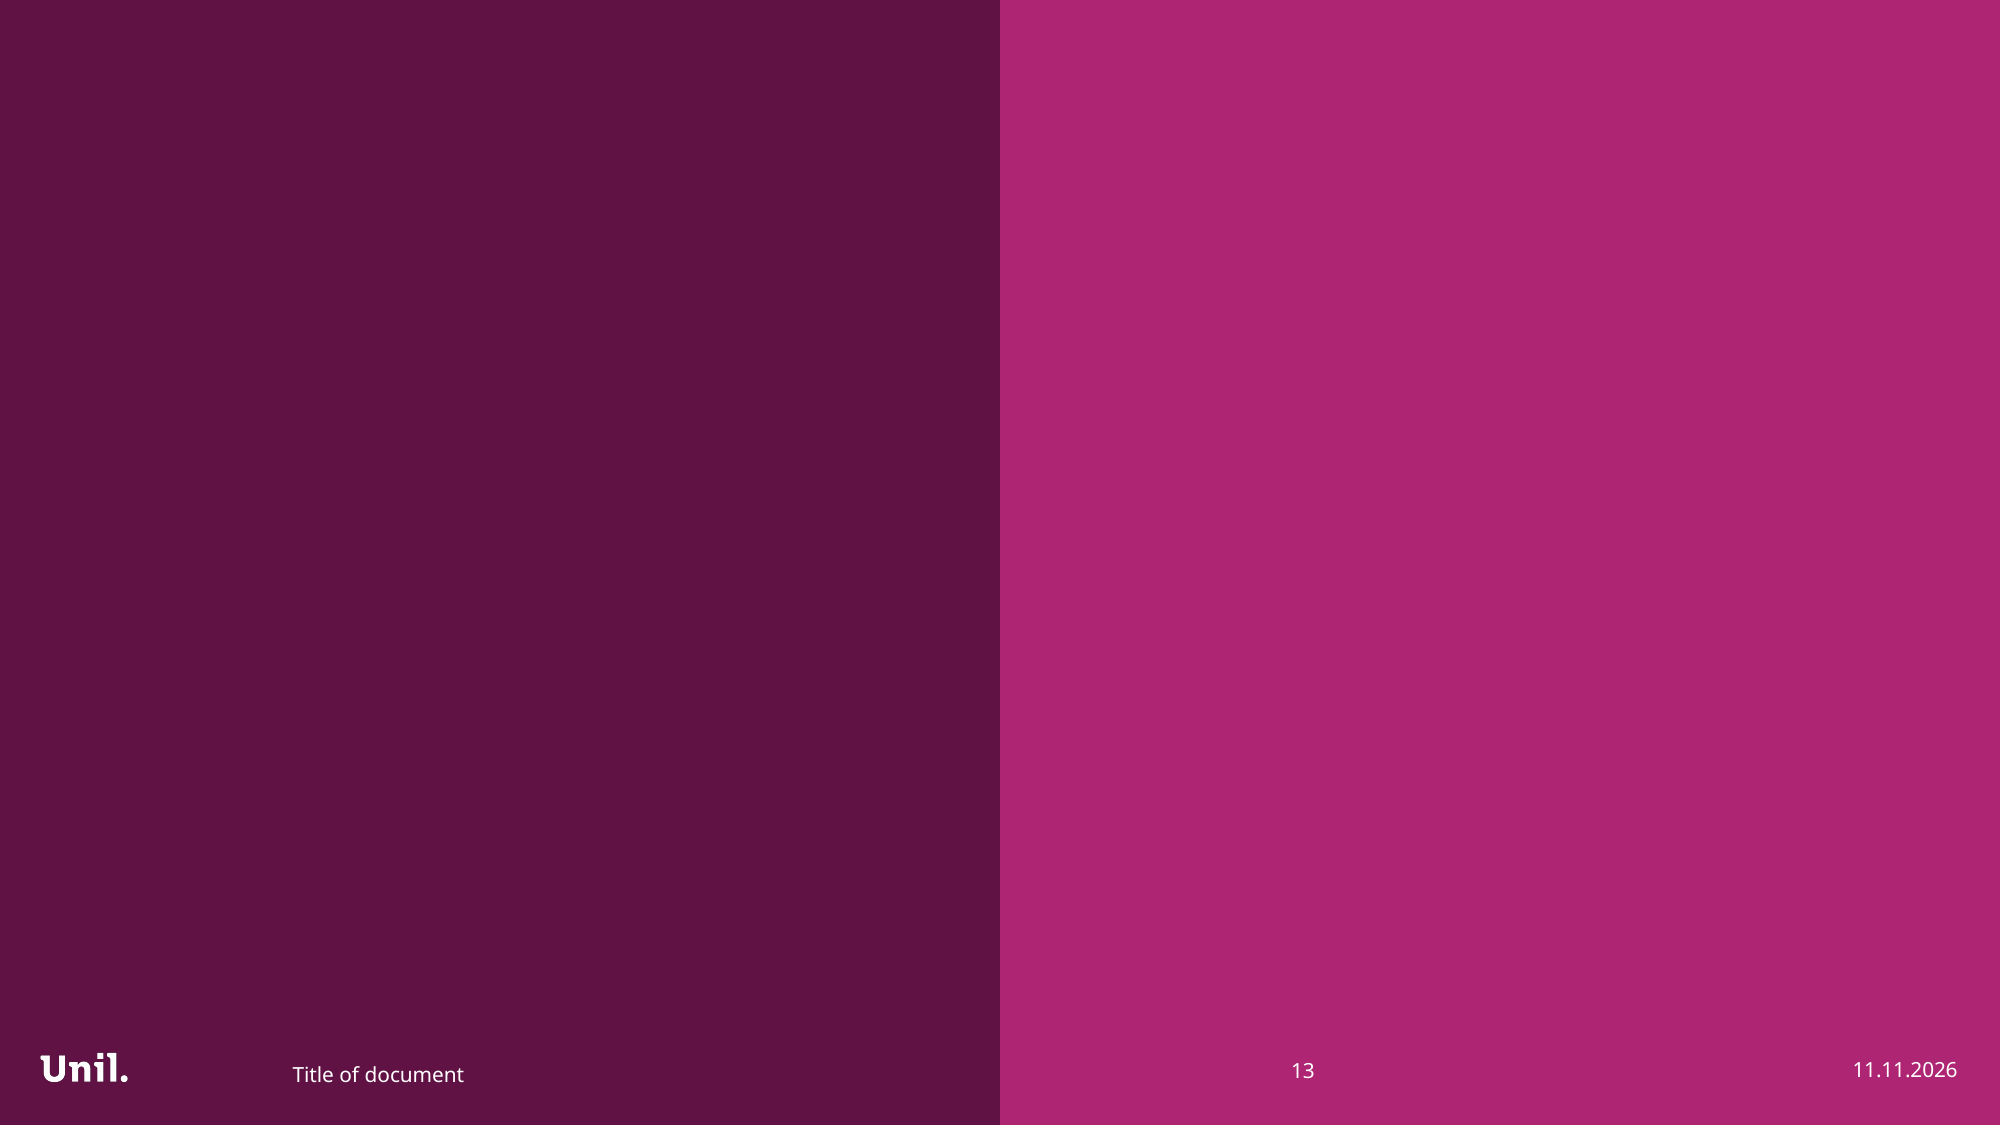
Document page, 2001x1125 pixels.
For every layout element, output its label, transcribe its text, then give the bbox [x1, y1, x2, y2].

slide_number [1789, 1026, 1958, 1086]
slide_number 13 [1250, 1037, 1355, 1086]
footer Title of document [292, 1011, 1048, 1087]
picture [27, 1042, 141, 1095]
